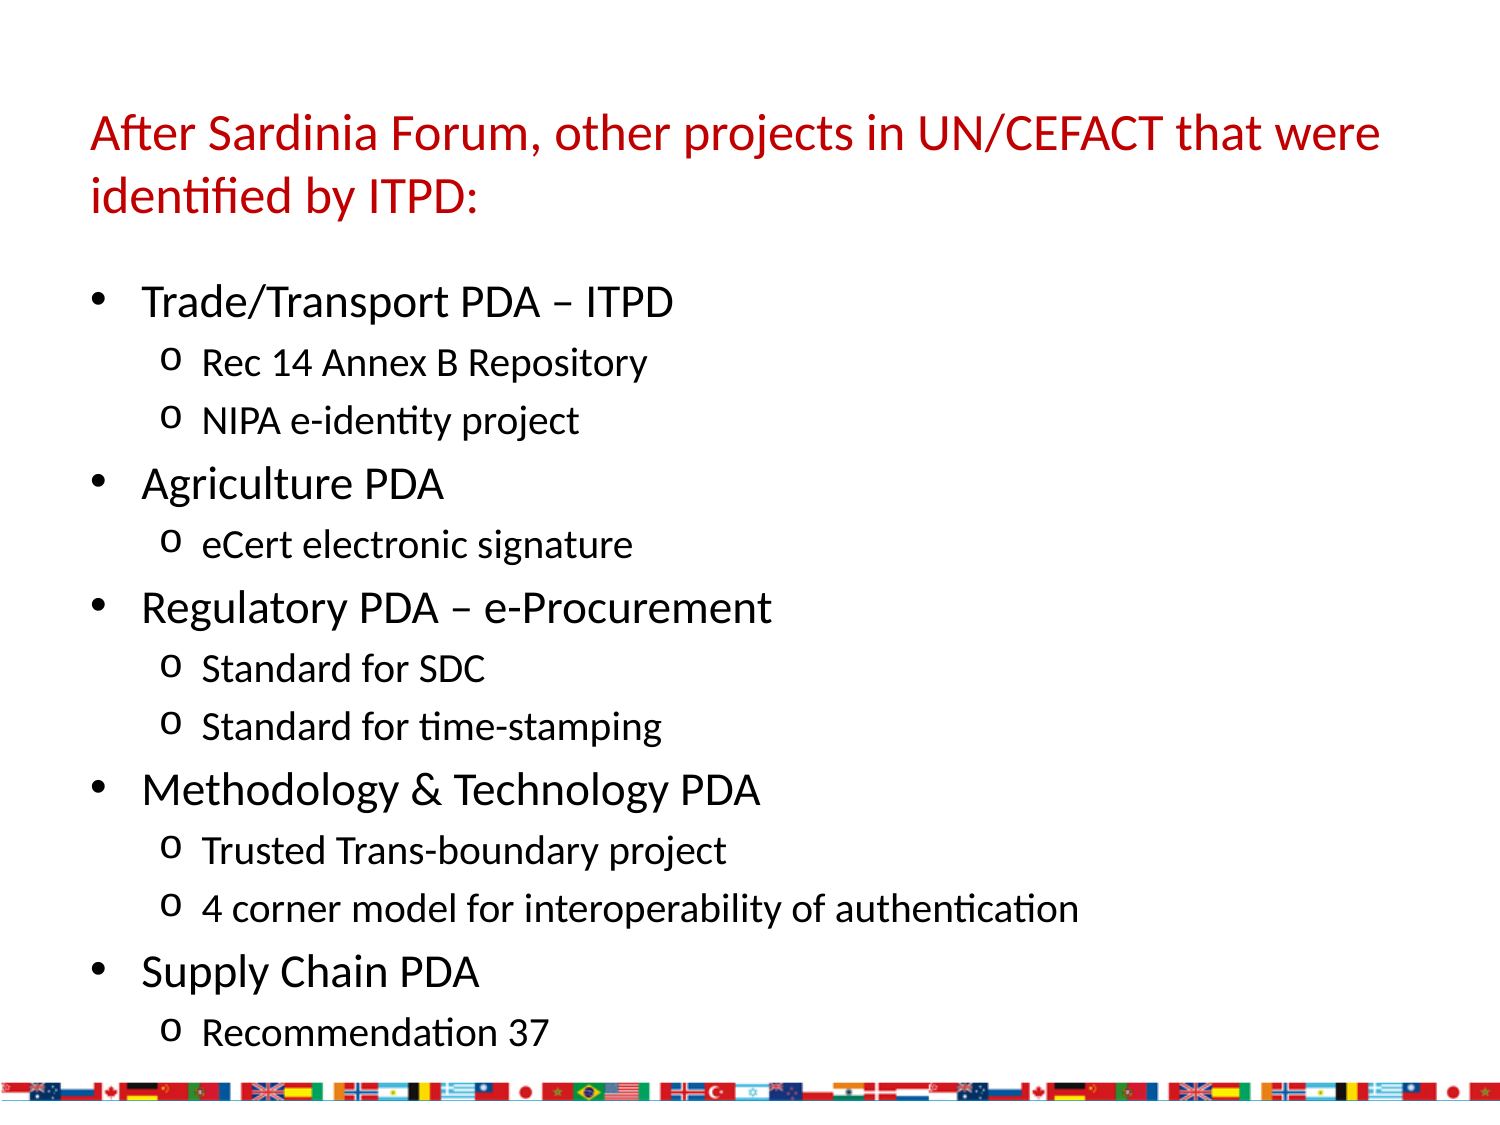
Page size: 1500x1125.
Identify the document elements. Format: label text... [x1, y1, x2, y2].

title After Sardinia Forum, other projects in UN/CEFACT that were identified by ITPD: [74, 89, 1426, 233]
picture [1, 1082, 1500, 1101]
list Trade/Transport PDA – ITPD Rec 14 Annex B Repository NIPA e-identity project Agriculture PDA eCert electronic signature Regulatory PDA – e-Procurement Standard for SDC Standard for time-stamping Methodology & Technology PDA Trusted Trans-boundary project 4 corner model for interoperability of authentication Supply Chain PDA Recommendation 37 [74, 262, 1426, 1071]
